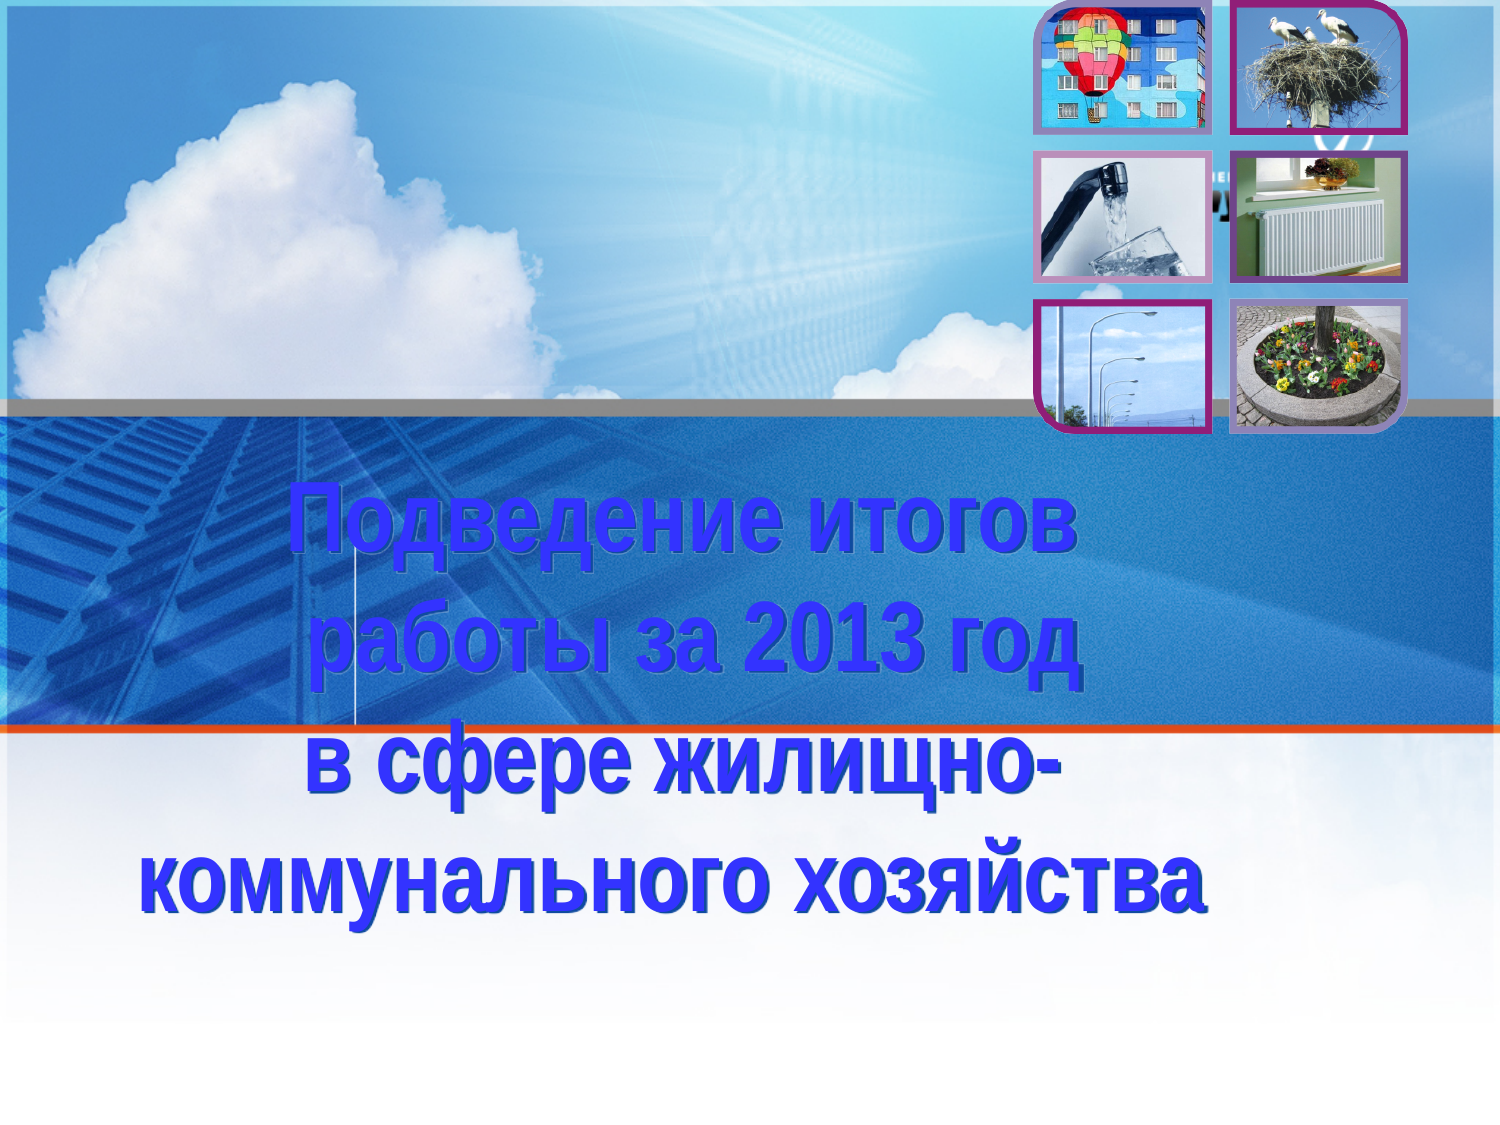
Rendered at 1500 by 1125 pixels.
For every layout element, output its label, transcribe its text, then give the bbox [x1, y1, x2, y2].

picture [0, 0, 1500, 1125]
title Подведение итогов работы за 2013 год в сфере жилищно- коммунального хозяйства [17, 255, 1347, 649]
